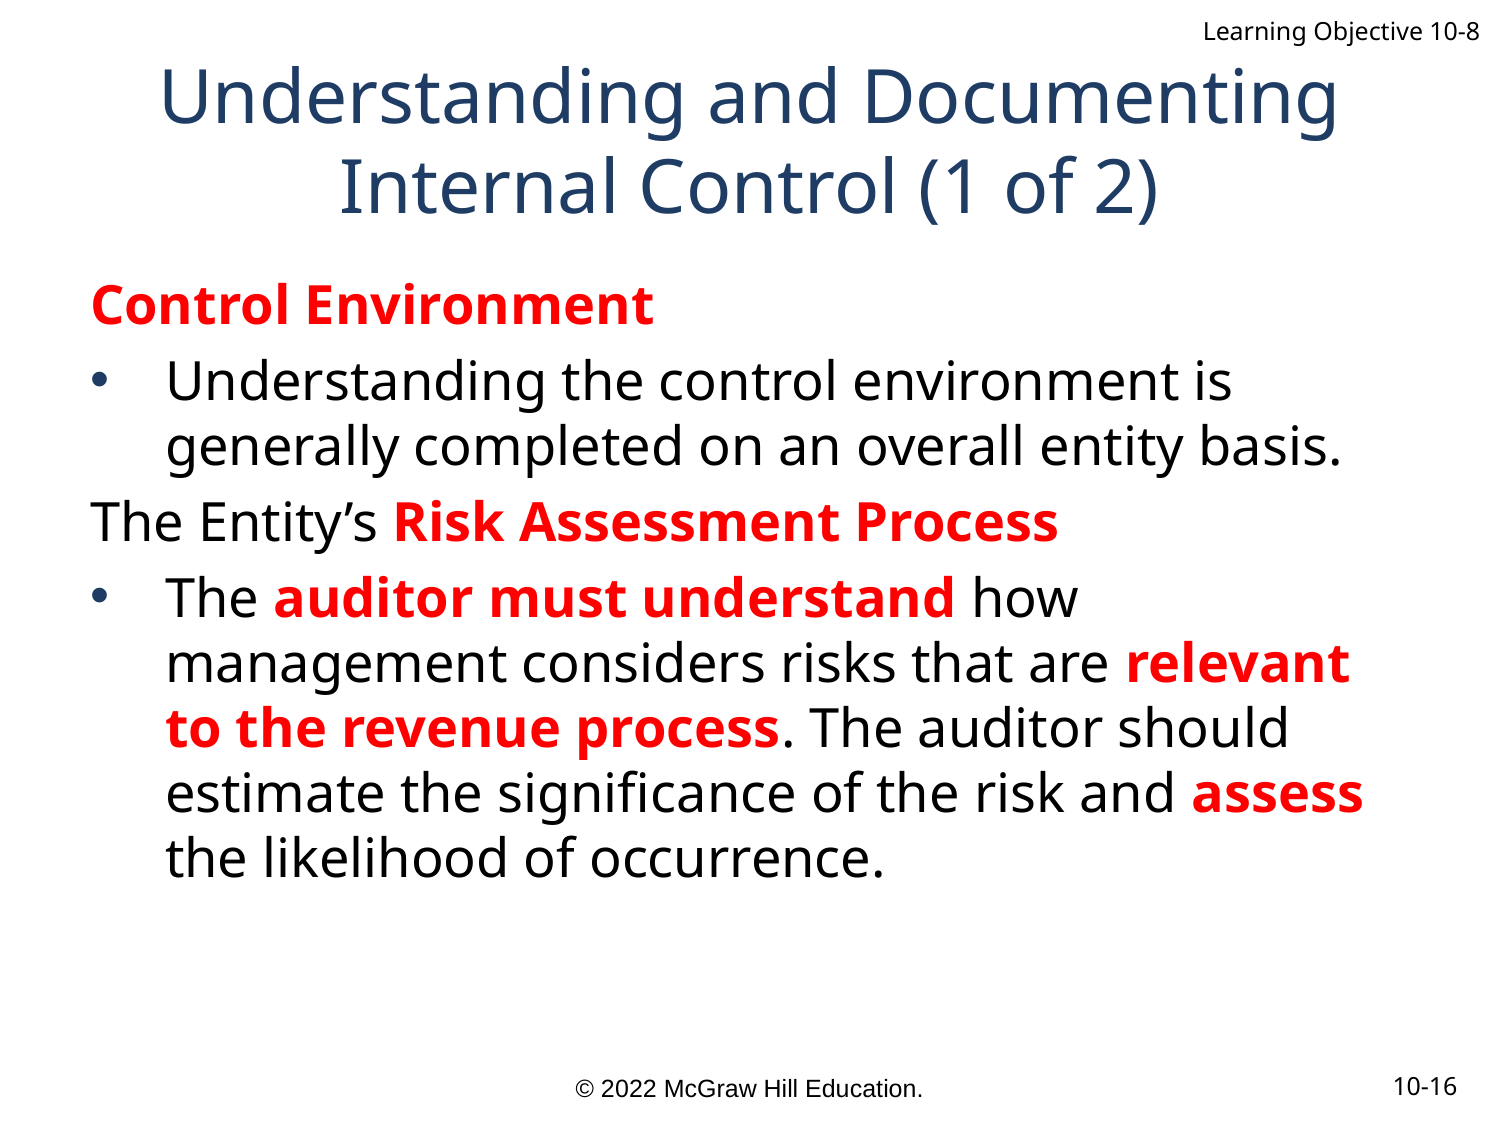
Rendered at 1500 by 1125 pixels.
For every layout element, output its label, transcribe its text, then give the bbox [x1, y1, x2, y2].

list Control Environment Understanding the control environment is generally completed on an overall entity basis. The Entity’s Risk Assessment Process The auditor must understand how management considers risks that are relevant to the revenue process. The auditor should estimate the significance of the risk and assess the likelihood of occurrence. [75, 262, 1425, 1013]
title Understanding and Documenting Internal Control (1 of 2) [75, 45, 1425, 233]
list Learning Objective 10-8 [908, 1, 1496, 60]
